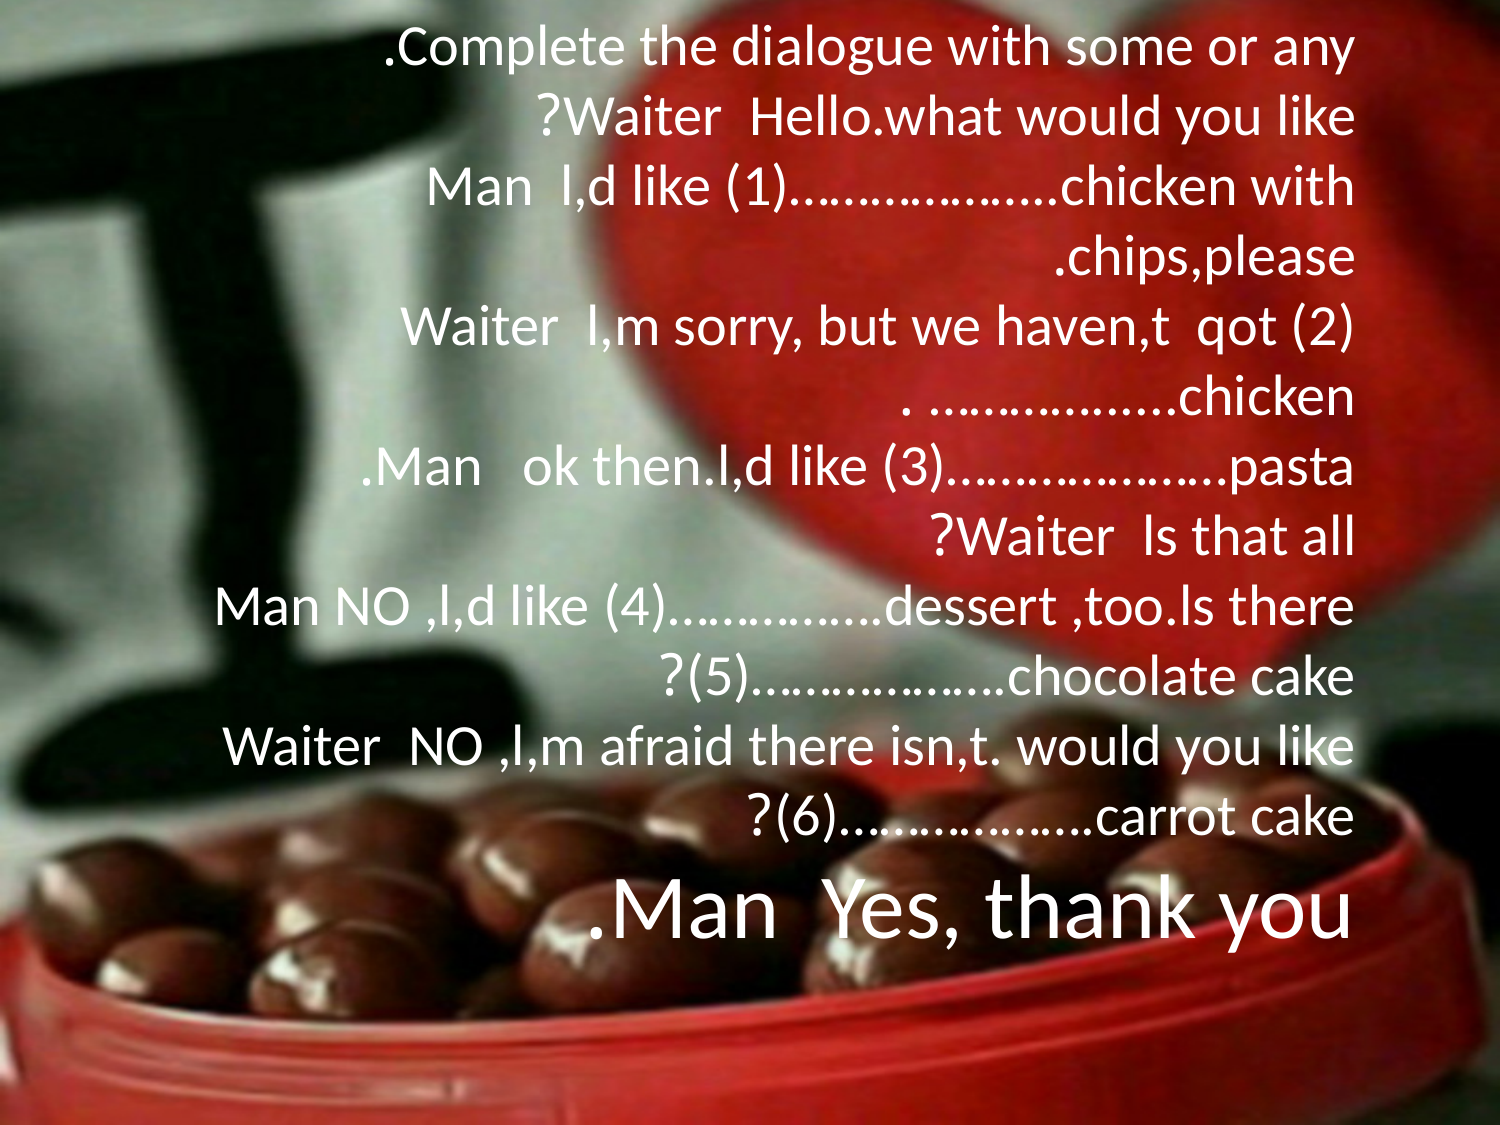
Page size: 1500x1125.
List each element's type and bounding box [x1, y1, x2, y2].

list [0, 0, 1500, 1125]
